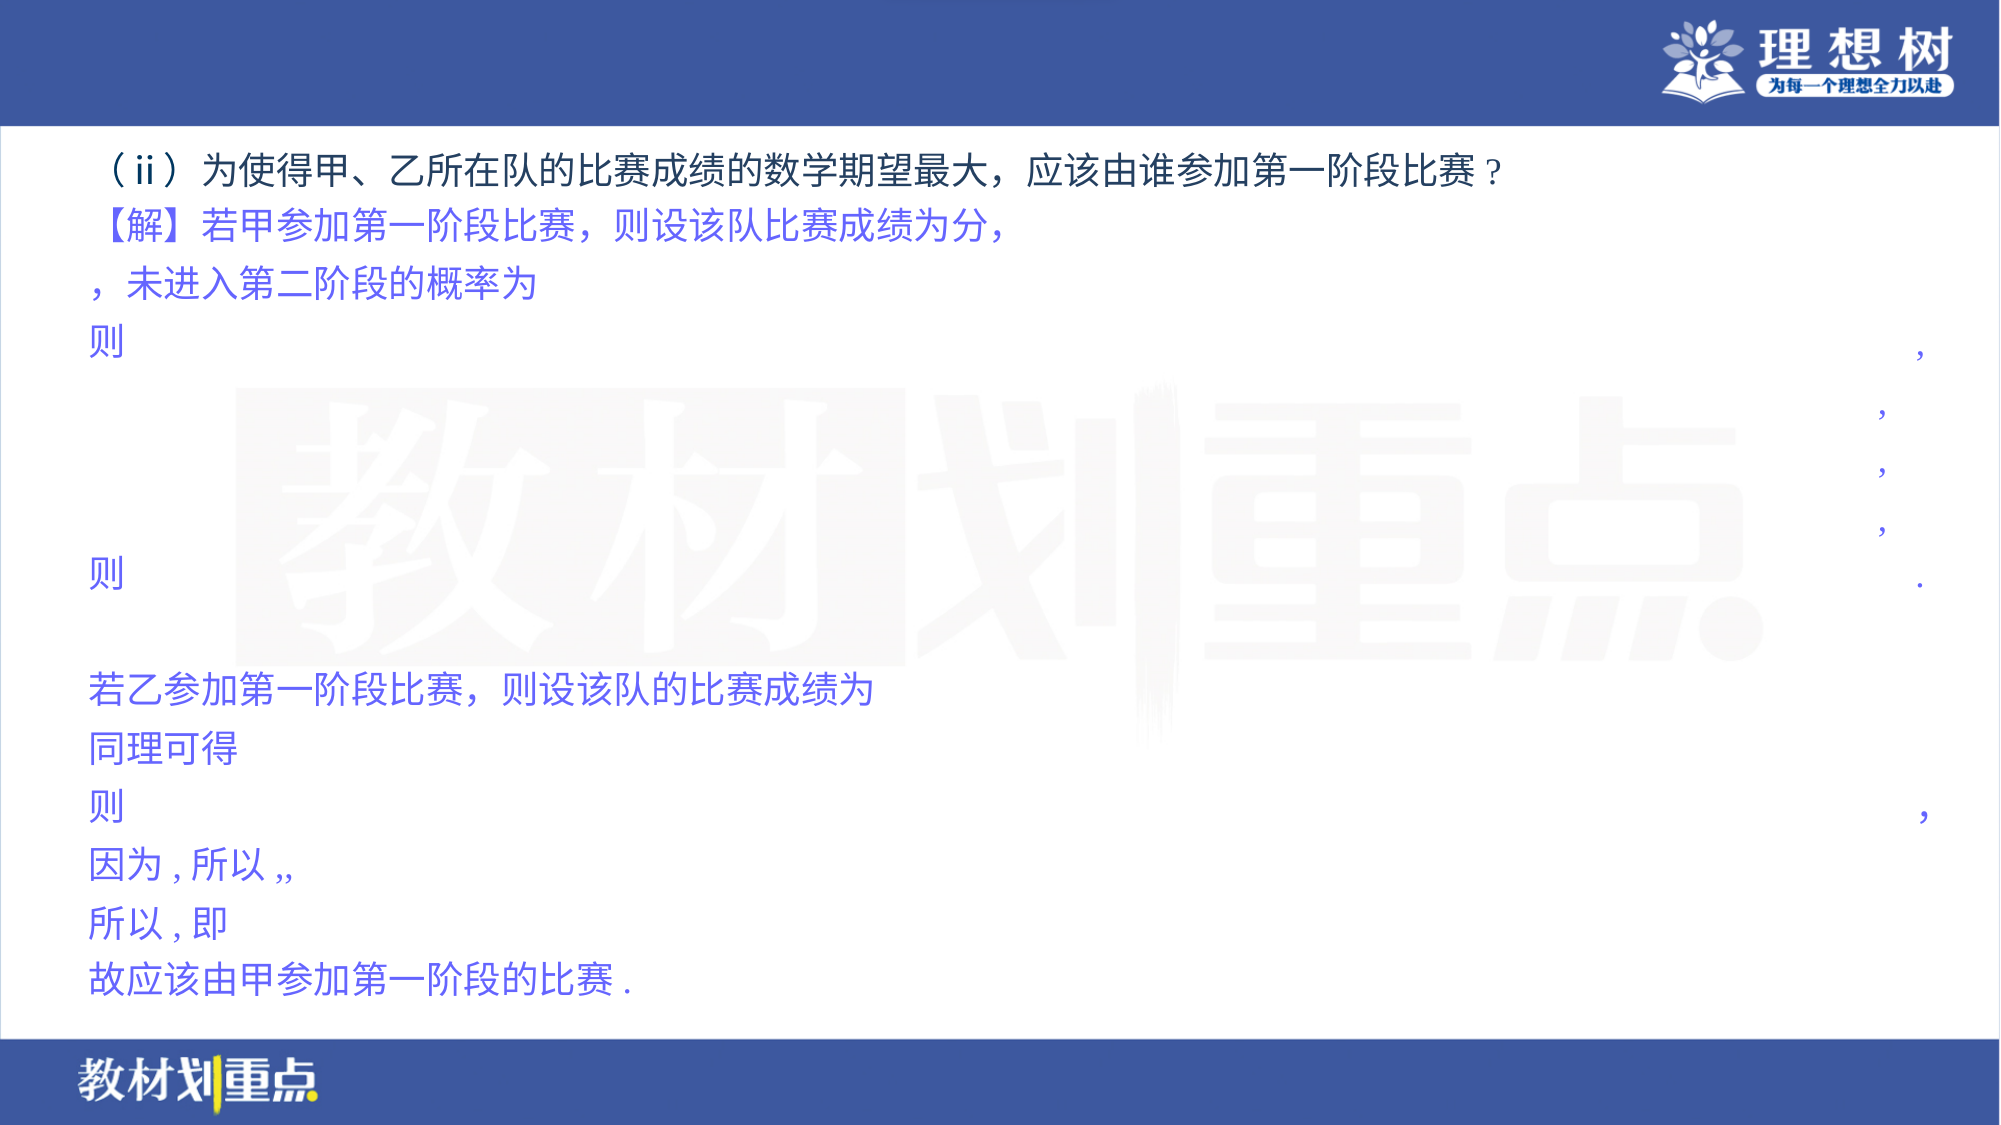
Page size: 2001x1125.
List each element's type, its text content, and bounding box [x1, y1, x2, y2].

text_box （ⅱ）为使得甲、乙所在队的比赛成绩的数学期望最大，应该由谁参加第一阶段比赛? [88, 135, 1911, 188]
picture [0, 0, 2000, 1125]
